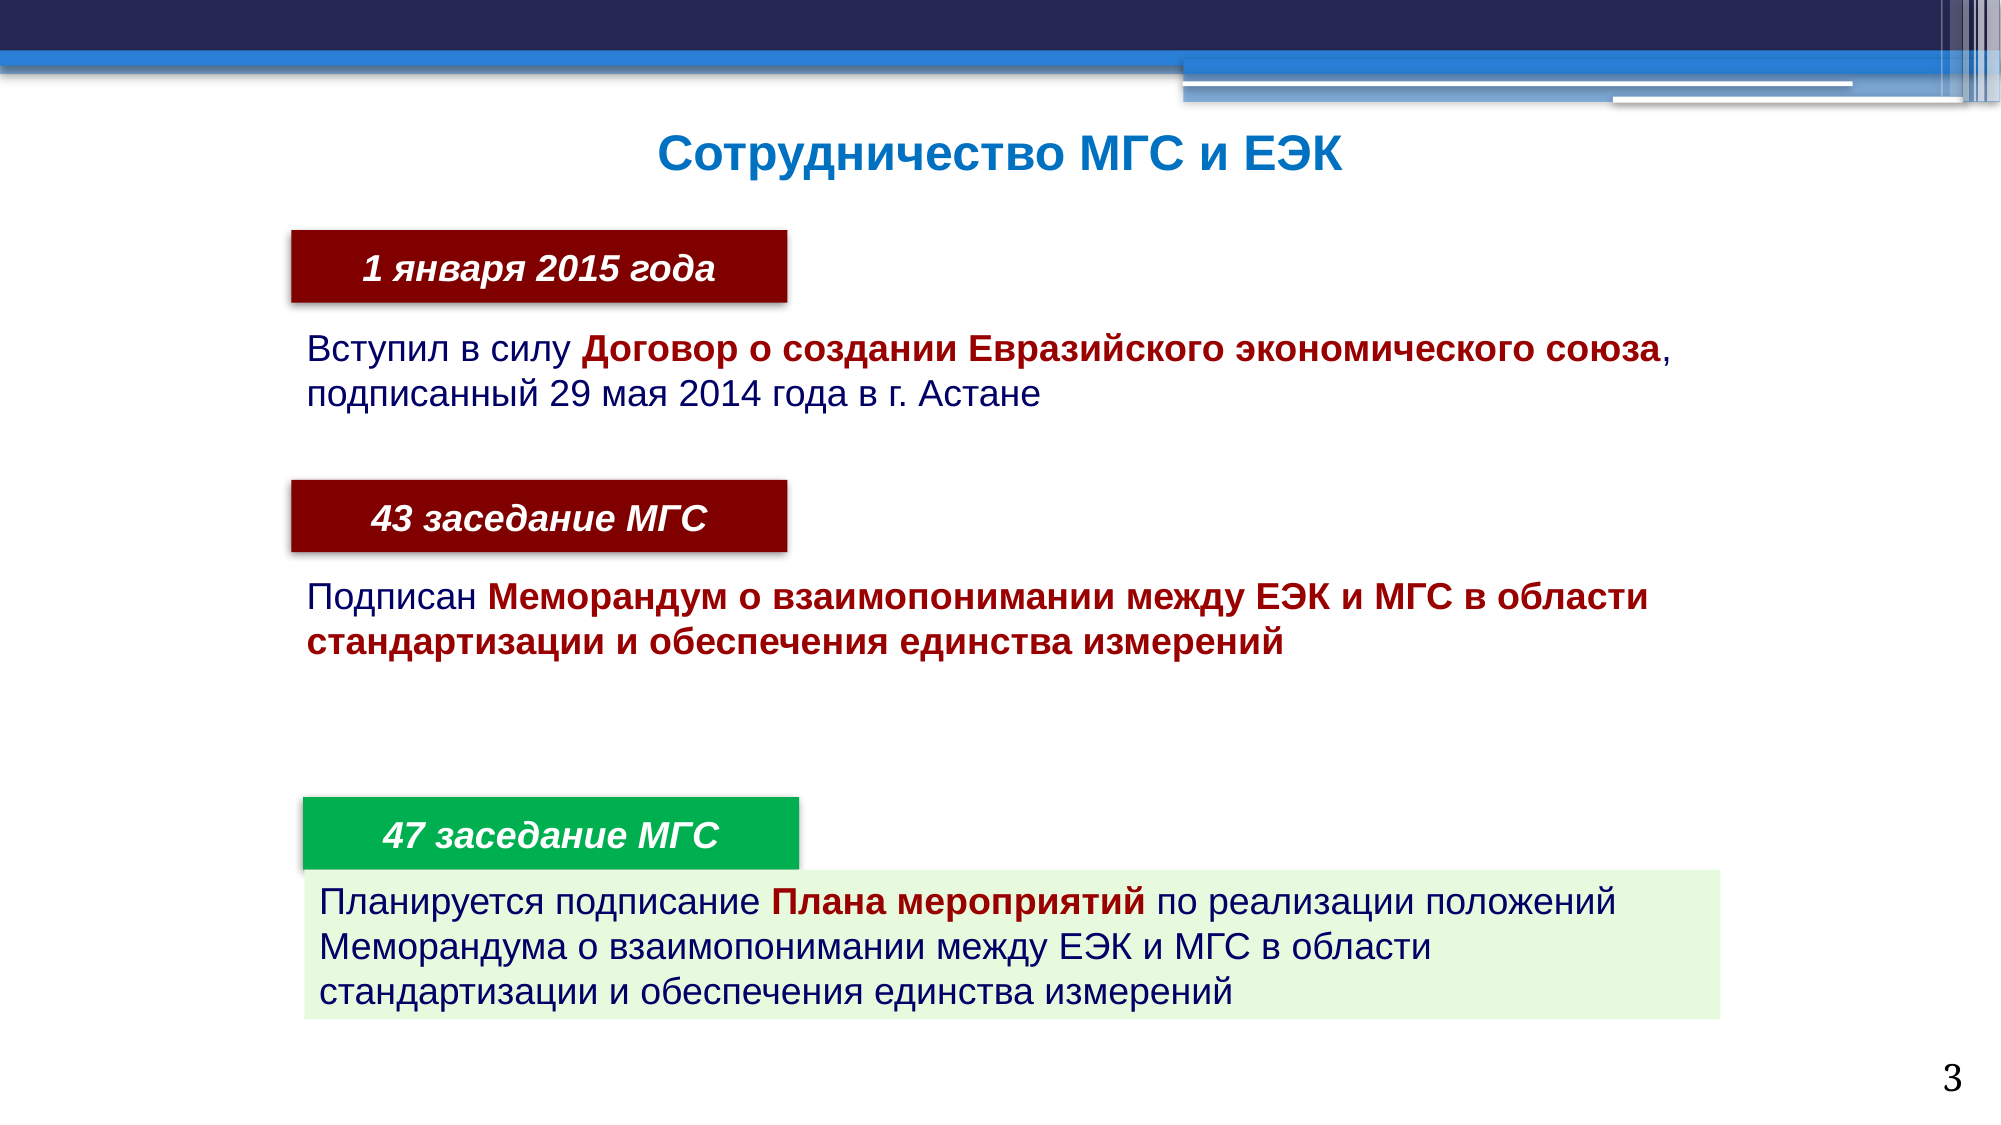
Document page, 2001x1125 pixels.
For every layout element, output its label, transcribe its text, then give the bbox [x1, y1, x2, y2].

text_box 43 заседание МГС [291, 479, 788, 553]
text_box 1 января 2015 года [291, 230, 788, 303]
text_box Сотрудничество МГС и ЕЭК [278, 88, 1722, 213]
text_box Вступил в силу Договор о создании Евразийского экономического союза, подписанный 29 мая 2014 года в г. Астане [291, 316, 1708, 422]
slide_number 3 [1811, 1046, 1979, 1107]
text_box Планируется подписание Плана мероприятий по реализации положений Меморандума о взаимопонимании между ЕЭК и МГС в области стандартизации и обеспечения единства измерений [304, 869, 1721, 1020]
text_box Подписан Меморандум о взаимопонимании между ЕЭК и МГС в области стандартизации и обеспечения единства измерений [291, 564, 1708, 669]
text_box 47 заседание МГС [303, 797, 800, 870]
